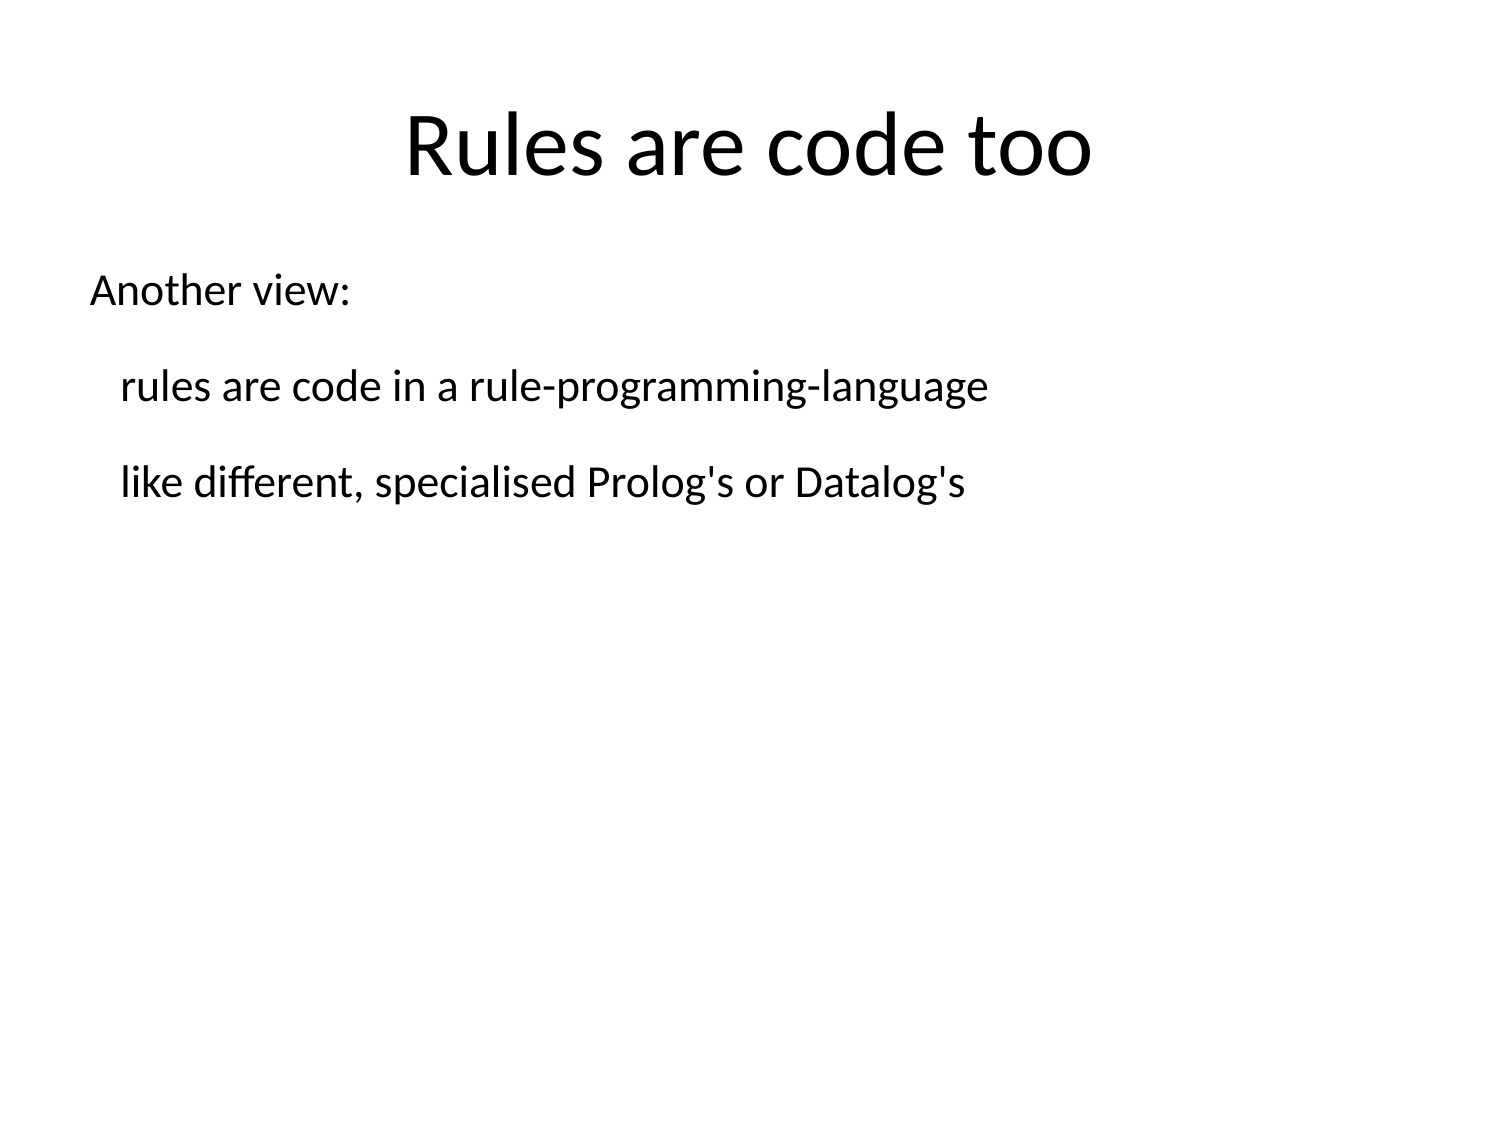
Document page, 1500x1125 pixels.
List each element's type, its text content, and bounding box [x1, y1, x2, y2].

text_box Another view: rules are code in a rule-programming-language like different, specialised Prolog's or Datalog's [74, 262, 1425, 1005]
title Rules are code too [75, 45, 1425, 233]
